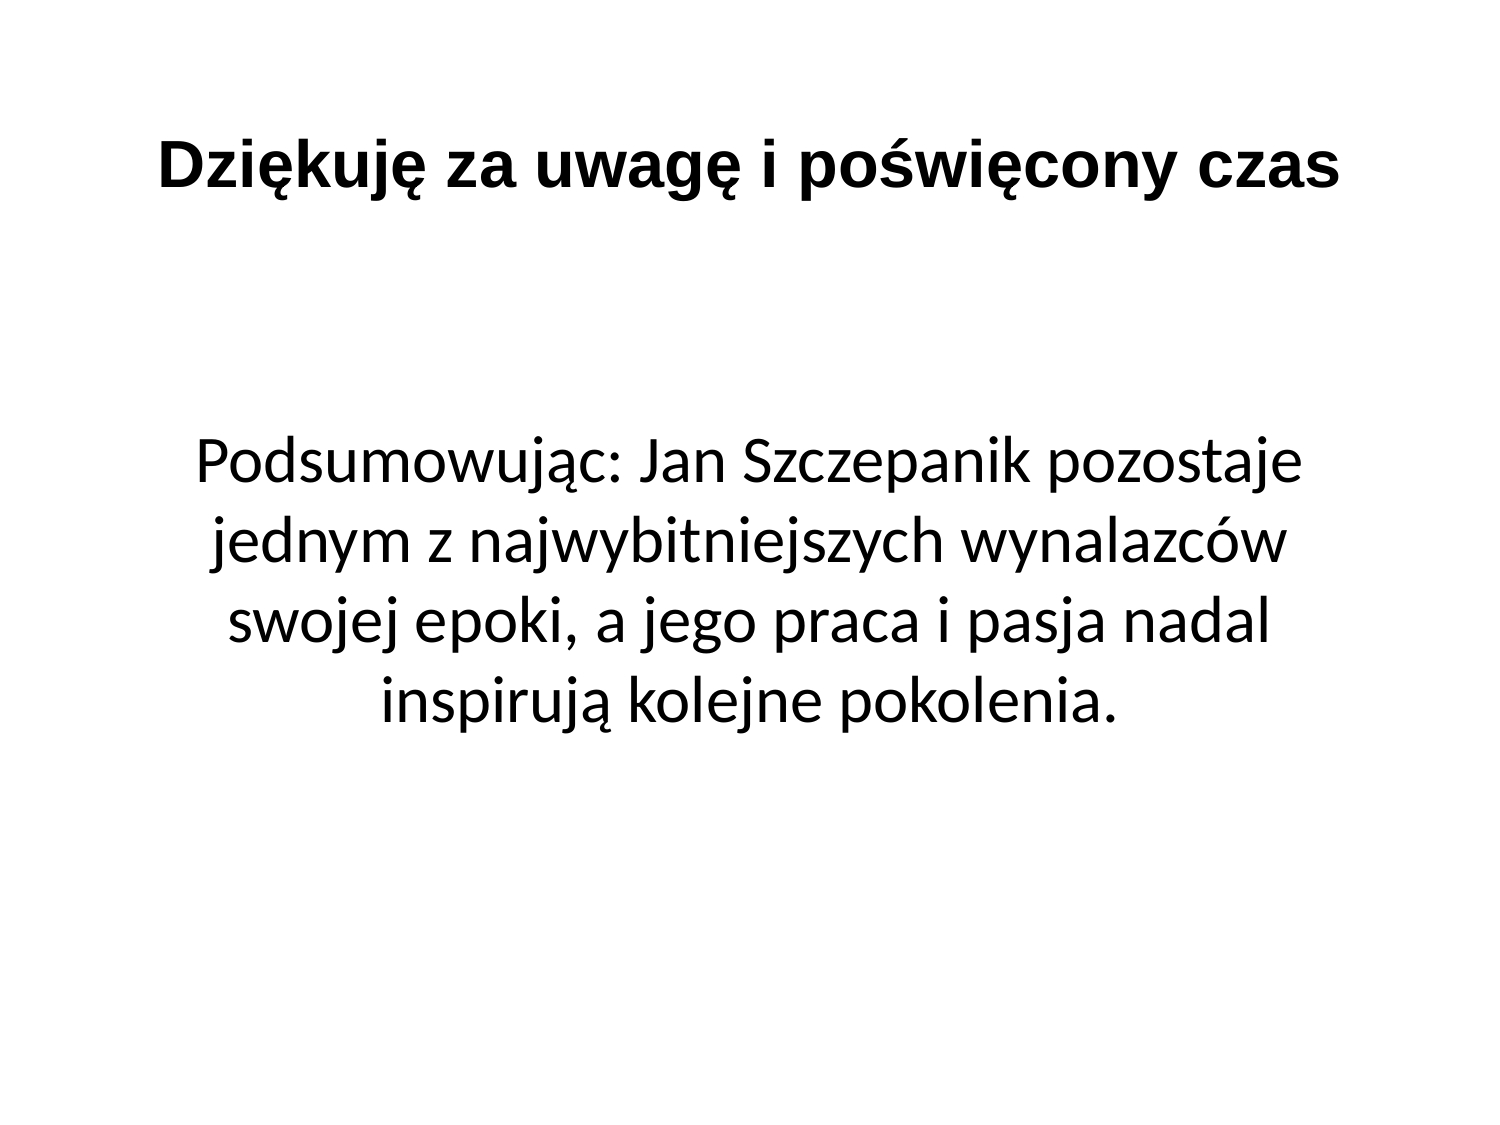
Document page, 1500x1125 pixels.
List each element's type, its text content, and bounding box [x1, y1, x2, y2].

text_box Dziękuję za uwagę i poświęcony czas [0, 113, 1500, 209]
text_box Podsumowując: Jan Szczepanik pozostaje jednym z najwybitniejszych wynalazców swojej epoki, a jego praca i pasja nadal inspirują kolejne pokolenia. [129, 408, 1371, 744]
